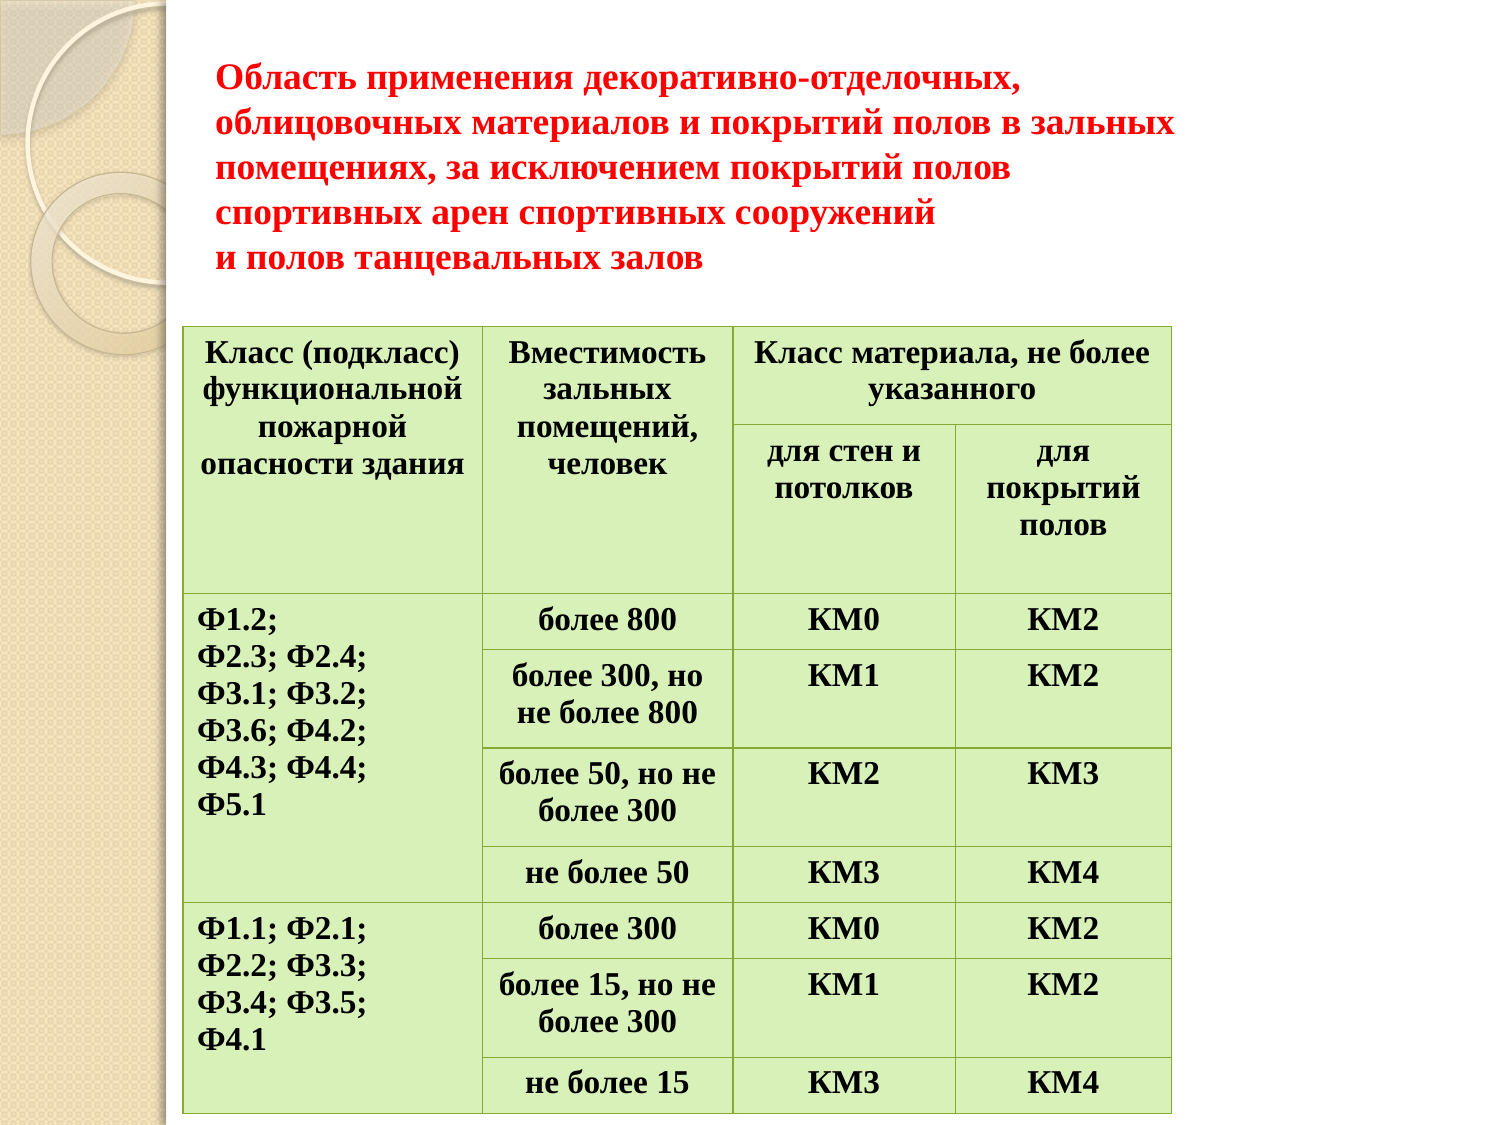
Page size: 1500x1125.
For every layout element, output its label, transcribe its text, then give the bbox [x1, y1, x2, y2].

table_cell не более 15 [483, 1058, 732, 1113]
table_cell для покрытий полов [956, 425, 1171, 593]
table_cell КМ1 [734, 959, 955, 1057]
table_cell КМ1 [734, 650, 955, 747]
table_cell КМ3 [734, 1058, 955, 1113]
table_cell КМ2 [956, 594, 1171, 649]
table_cell Ф1.2; Ф2.3; Ф2.4; Ф3.1; Ф3.2; Ф3.6; Ф4.2; Ф4.3; Ф4.4; Ф5.1 [184, 594, 482, 902]
text_box Область применения декоративно-отделочных, облицовочных материалов и покрытий полов в зальных помещениях, за исключением покрытий полов спортивных арен спортивных сооружений и полов танцевальных залов [200, 44, 1201, 375]
table_cell КМ0 [734, 903, 955, 958]
table_cell не более 50 [483, 847, 732, 902]
table_cell КМ2 [956, 959, 1171, 1057]
table_cell для стен и потолков [734, 425, 955, 593]
table_cell КМ2 [956, 650, 1171, 747]
table_header Класс (подкласс) функциональной пожарной опасности здания [184, 327, 482, 593]
table_cell КМ0 [734, 594, 955, 649]
table_cell Ф1.1; Ф2.1; Ф2.2; Ф3.3; Ф3.4; Ф3.5; Ф4.1 [184, 903, 482, 1113]
table_cell КМ4 [956, 1058, 1171, 1113]
table_cell более 300, но не более 800 [483, 650, 732, 747]
table_cell КМ4 [956, 847, 1171, 902]
table_header Вместимость зальных помещений, человек [483, 375, 732, 593]
table_cell КМ3 [734, 847, 955, 902]
table_header Класс материала, не более указанного [734, 375, 1171, 424]
table_cell более 800 [483, 594, 732, 649]
table_cell более 50, но не более 300 [483, 749, 732, 846]
table_cell более 15, но не более 300 [483, 959, 732, 1057]
table_cell КМ2 [956, 903, 1171, 958]
table_cell КМ3 [956, 749, 1171, 846]
table_cell КМ2 [734, 749, 955, 846]
table_cell более 300 [483, 903, 732, 958]
